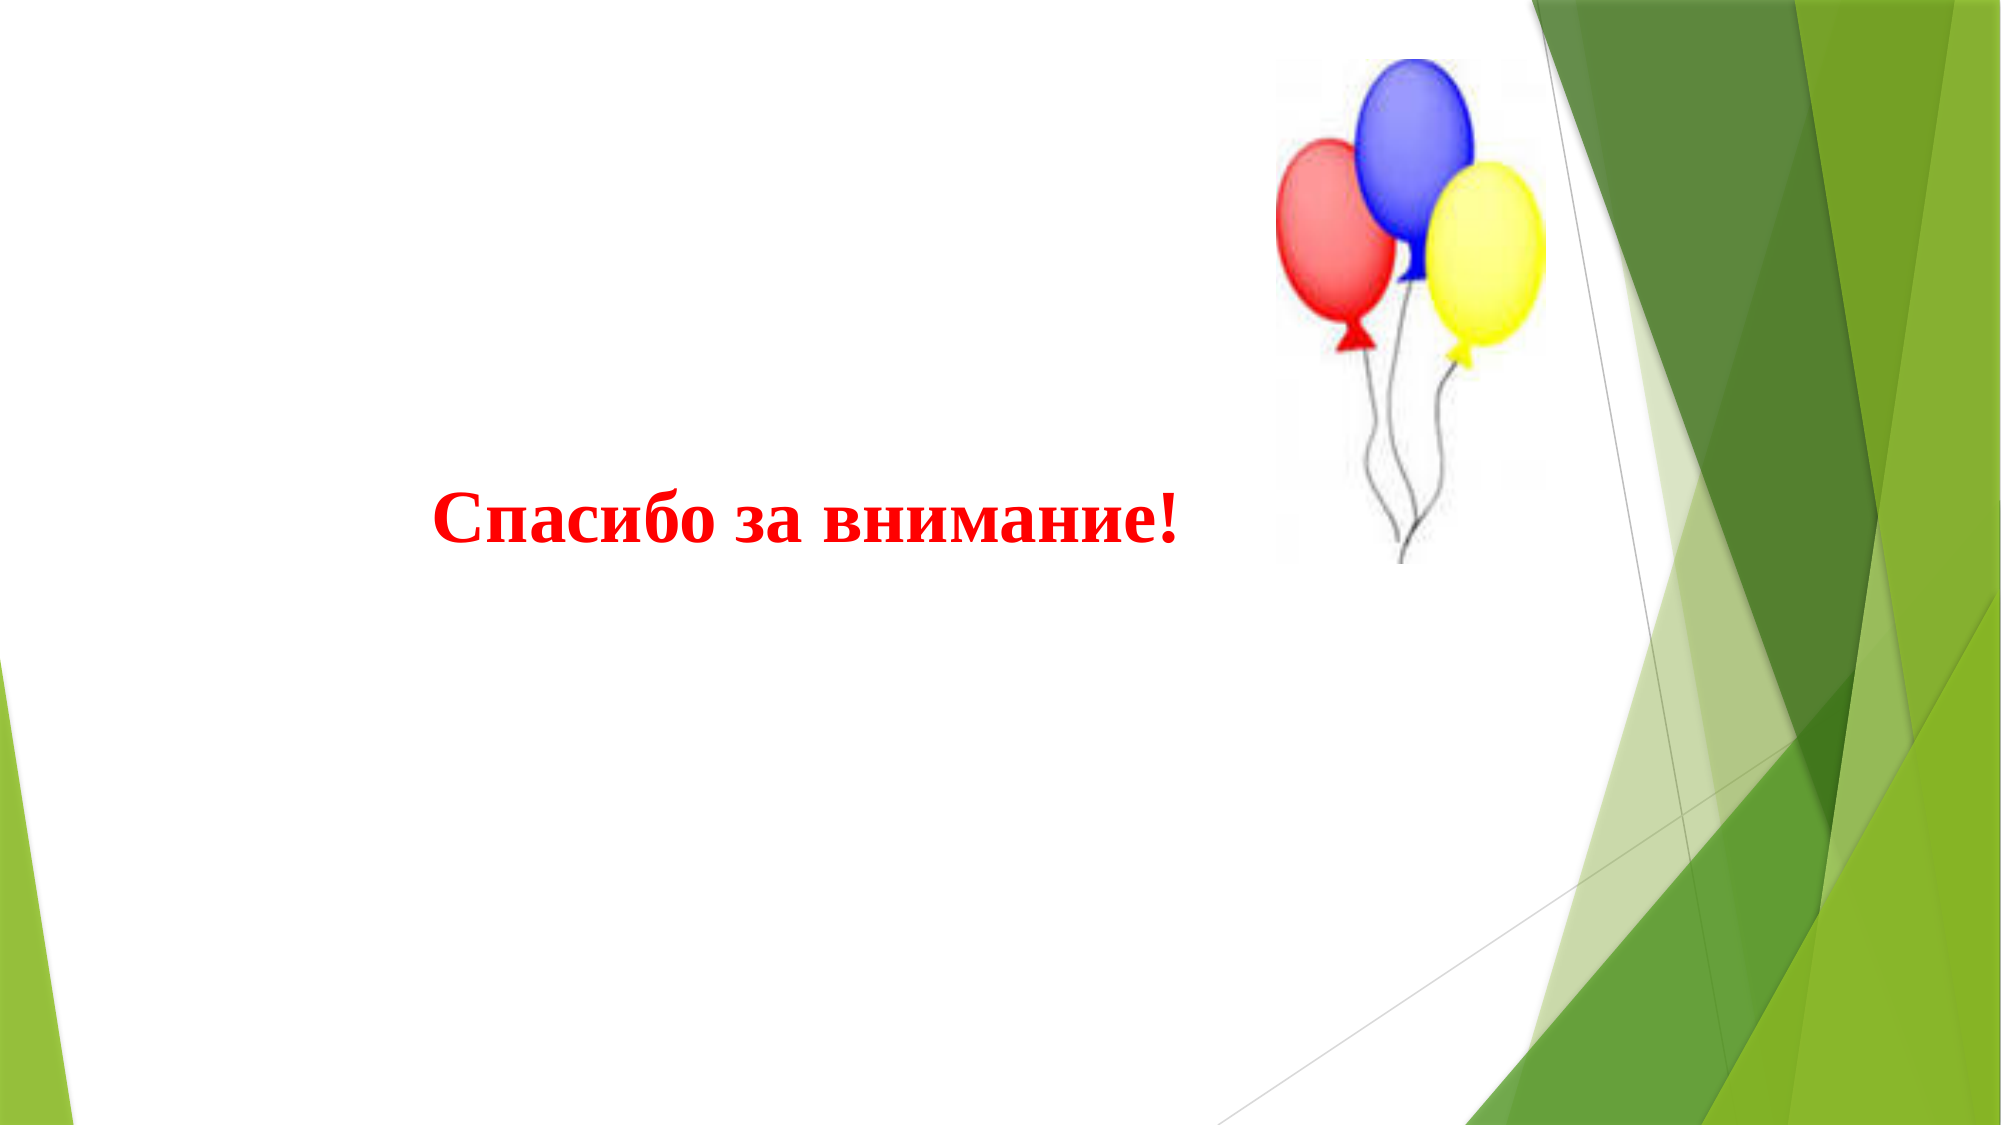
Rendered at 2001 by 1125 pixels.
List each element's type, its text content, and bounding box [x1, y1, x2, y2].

picture [1275, 59, 1547, 565]
title Спасибо за внимание! [111, 99, 1522, 845]
